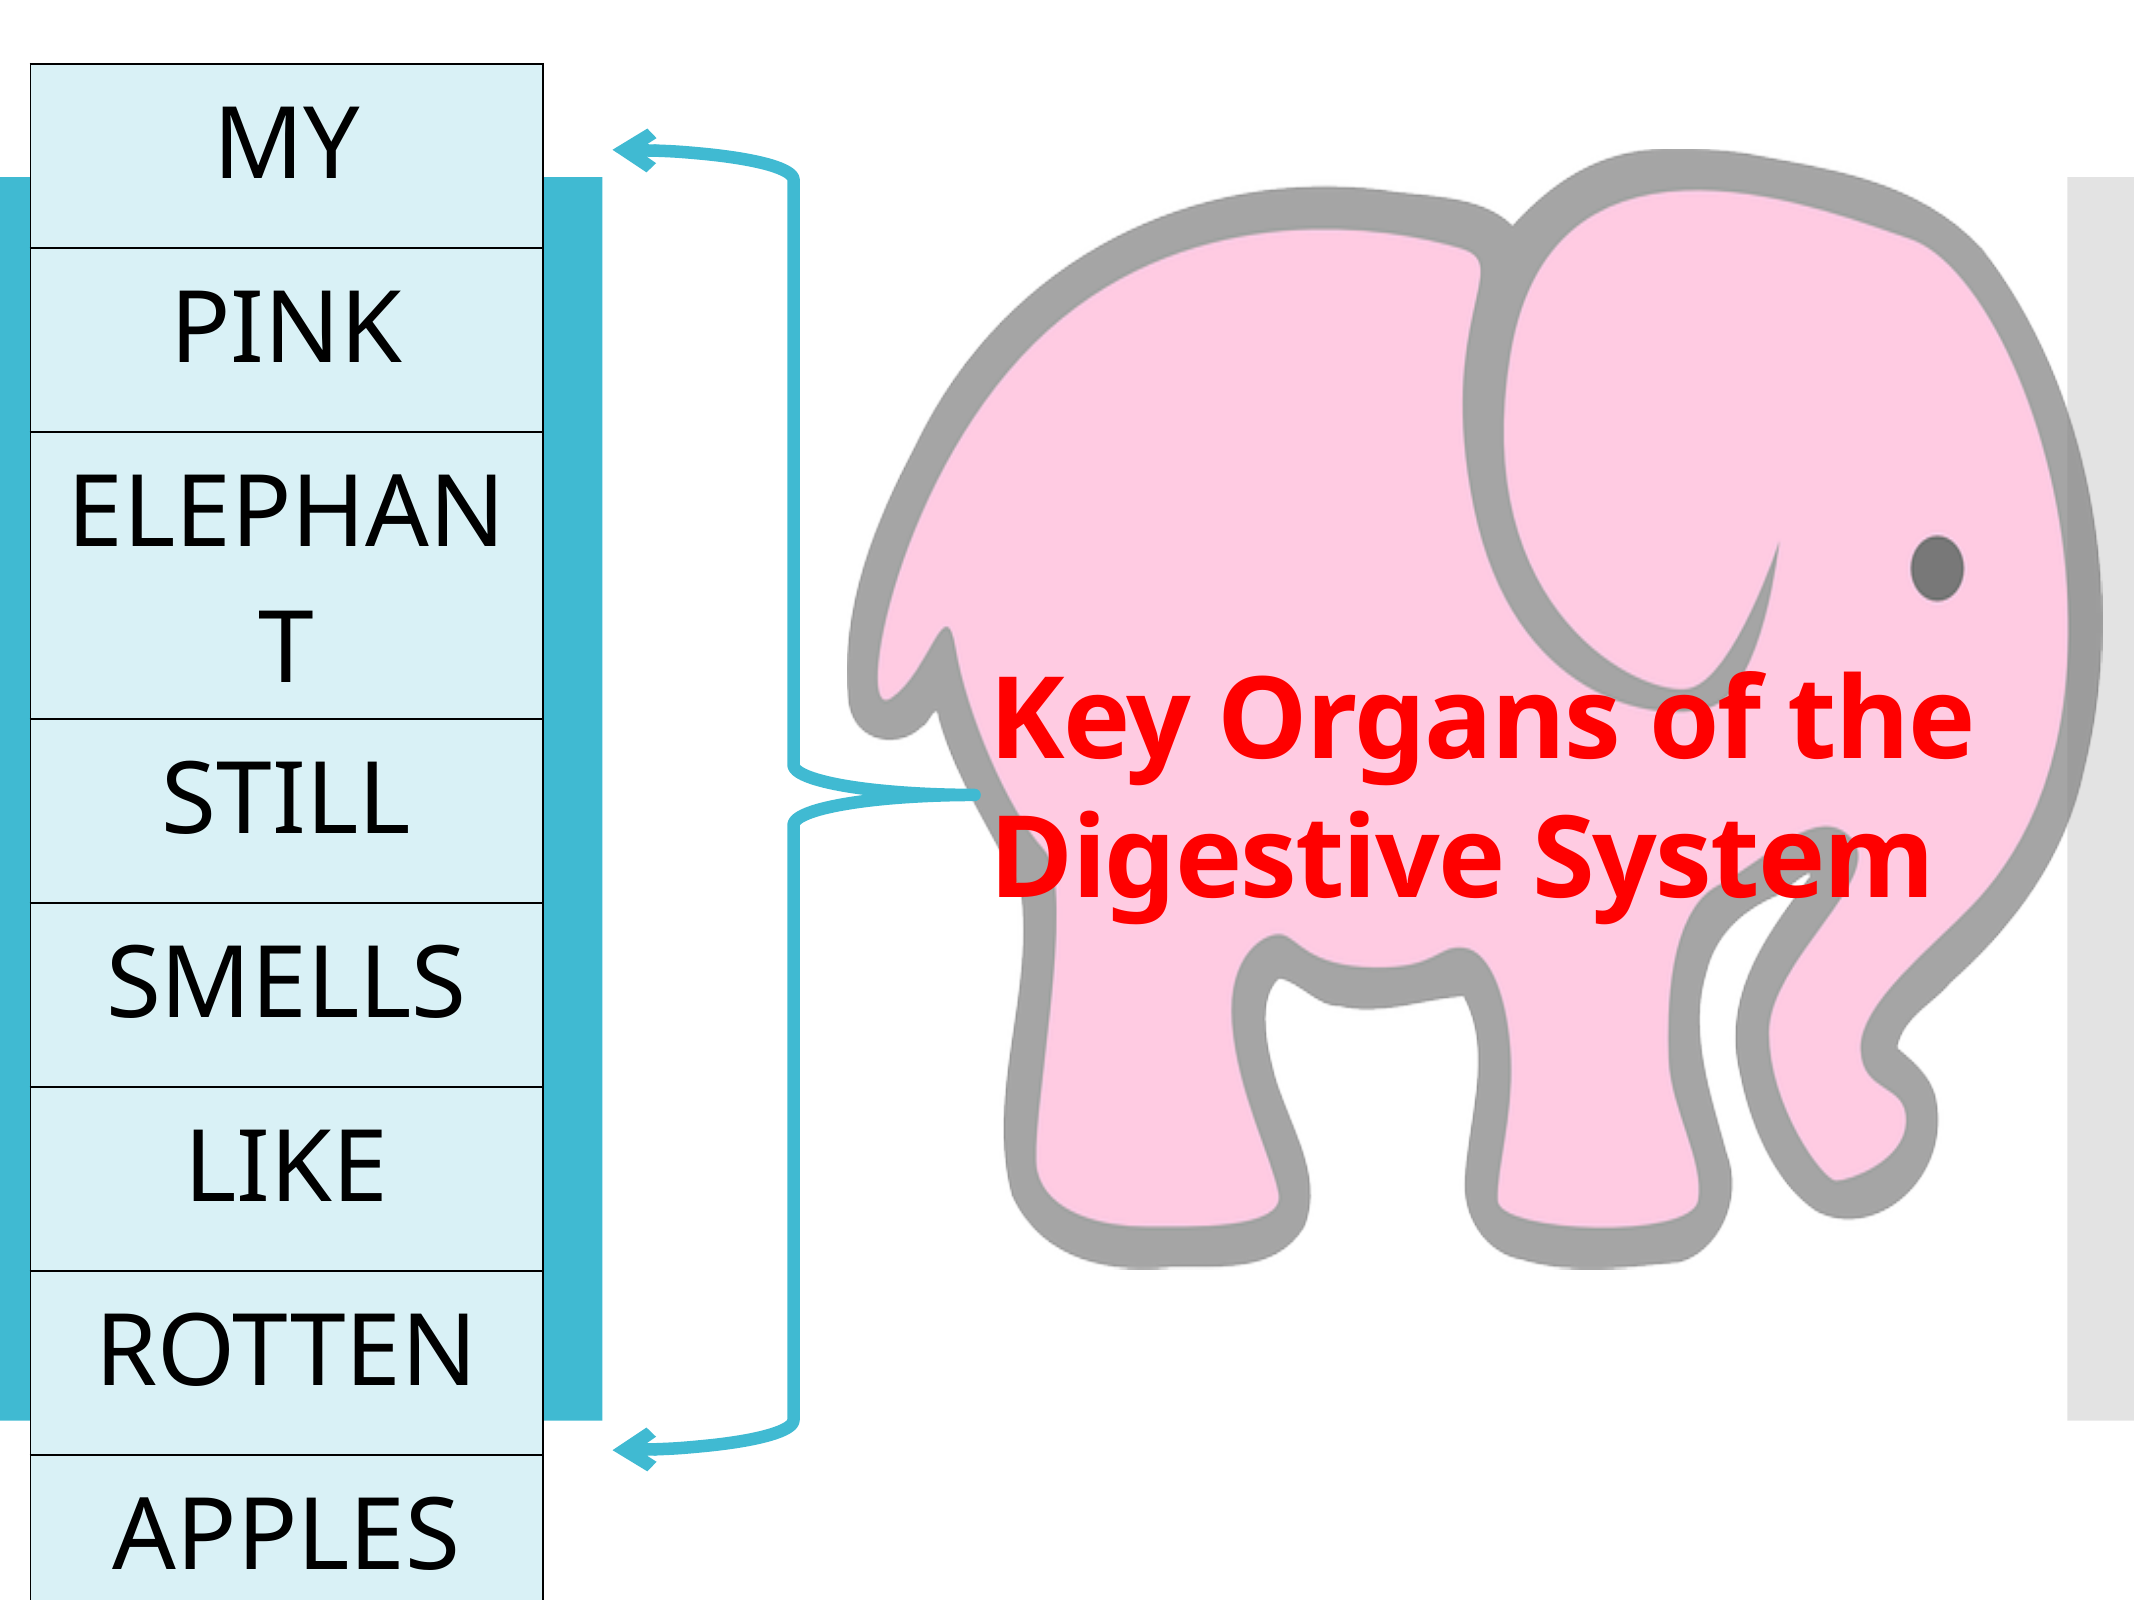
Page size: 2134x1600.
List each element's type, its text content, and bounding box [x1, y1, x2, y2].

picture [847, 149, 2104, 1271]
table_cell LIKE [31, 1088, 542, 1270]
table_cell STILL [31, 720, 542, 902]
text_box [612, 142, 847, 1458]
table_cell ELEPHANT [31, 433, 542, 718]
table_cell ROTTEN [31, 1272, 542, 1454]
table_header MY [31, 65, 542, 247]
table_cell PINK [31, 249, 542, 431]
table_cell SMELLS [31, 904, 542, 1086]
table_cell APPLES [31, 1456, 542, 1600]
